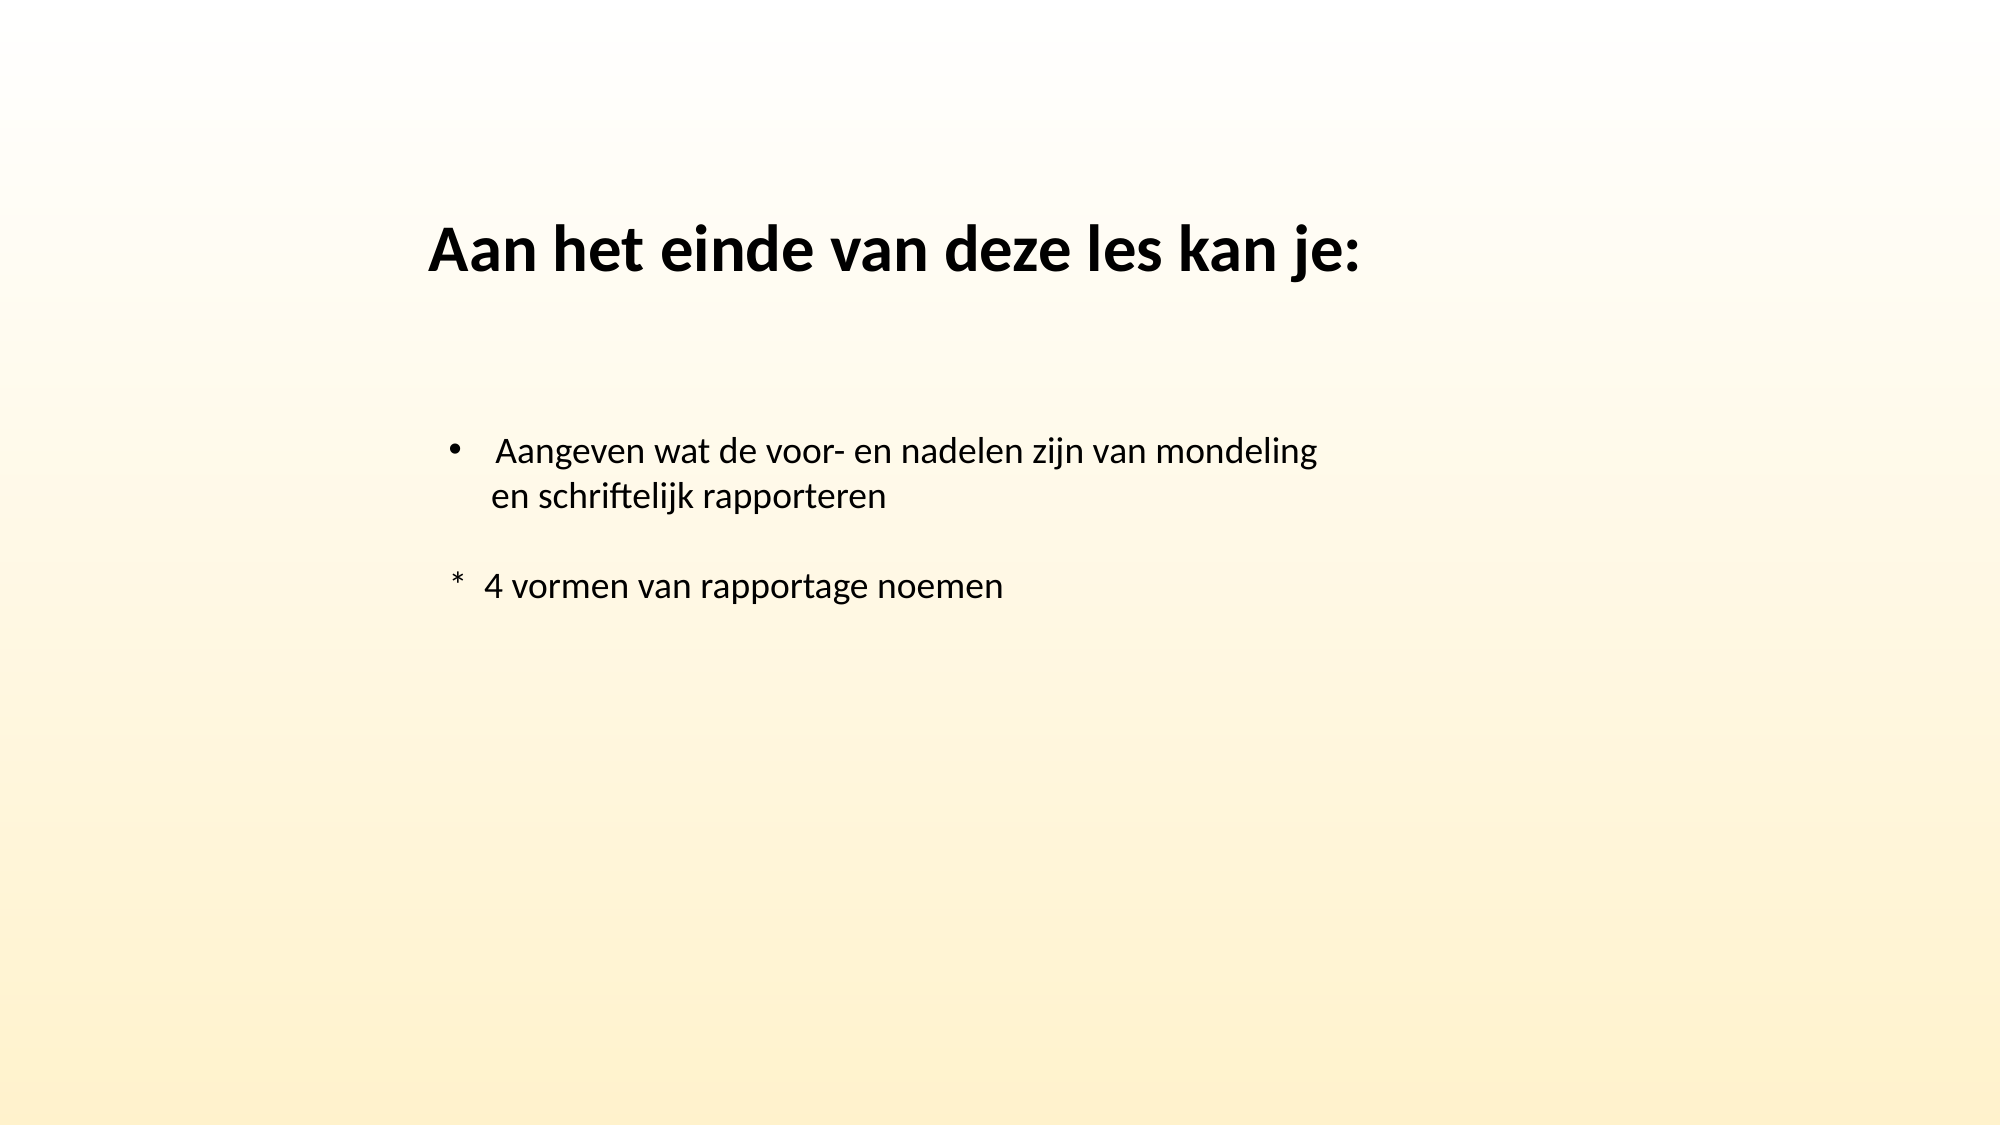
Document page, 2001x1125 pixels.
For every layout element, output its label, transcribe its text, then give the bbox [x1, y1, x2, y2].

text_box Aan het einde van deze les kan je: [414, 197, 1682, 293]
text_box Aangeven wat de voor- en nadelen zijn van mondeling en schriftelijk rapporteren * 4 vormen van rapportage noemen [433, 418, 1343, 614]
